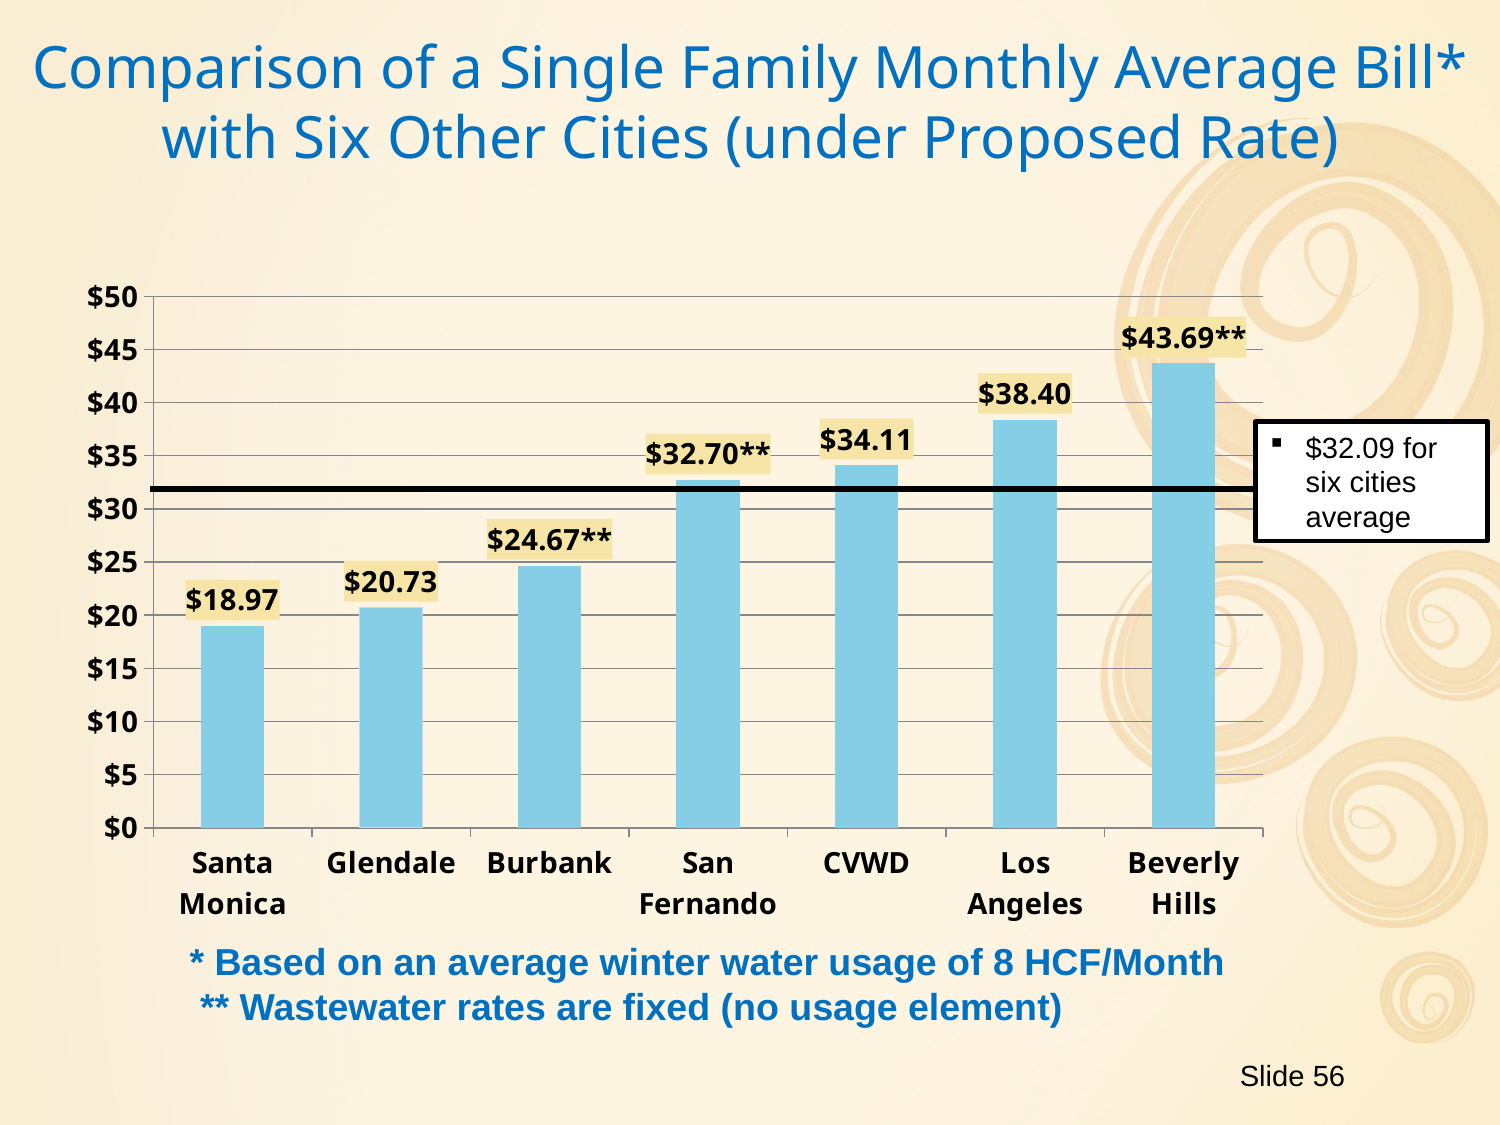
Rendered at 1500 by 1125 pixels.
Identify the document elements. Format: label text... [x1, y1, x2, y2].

title Comparison of a Single Family Monthly Average Bill* with Six Other Cities (under Proposed Rate) [0, 0, 1500, 200]
text_box * Based on an average winter water usage of 8 HCF/Month ** Wastewater rates are fixed (no usage element) [99, 931, 1300, 1036]
slide_number Slide 56 [1224, 1050, 1500, 1125]
chart [62, 262, 1288, 938]
text_box $32.09 for six cities average [1291, 421, 1488, 542]
picture [0, 200, 1500, 1125]
